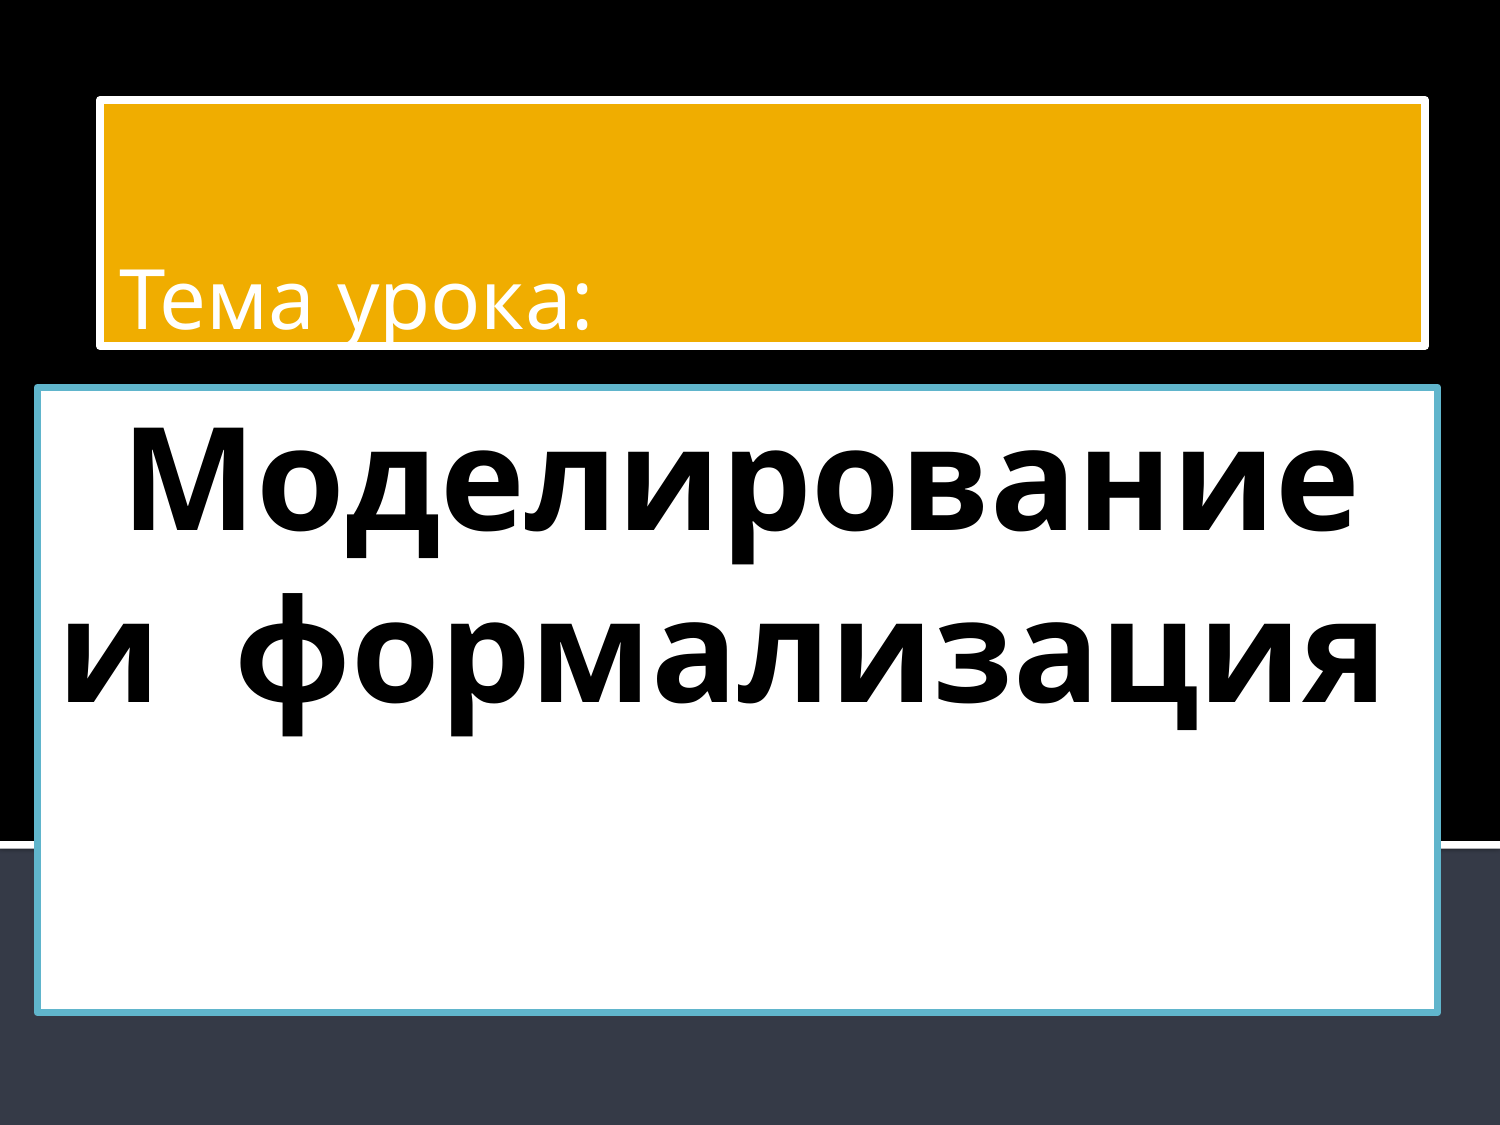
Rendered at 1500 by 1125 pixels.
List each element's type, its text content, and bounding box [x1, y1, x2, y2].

title Моделирование и формализация [34, 384, 1441, 1016]
subtitle Тема урока: [96, 96, 1429, 350]
